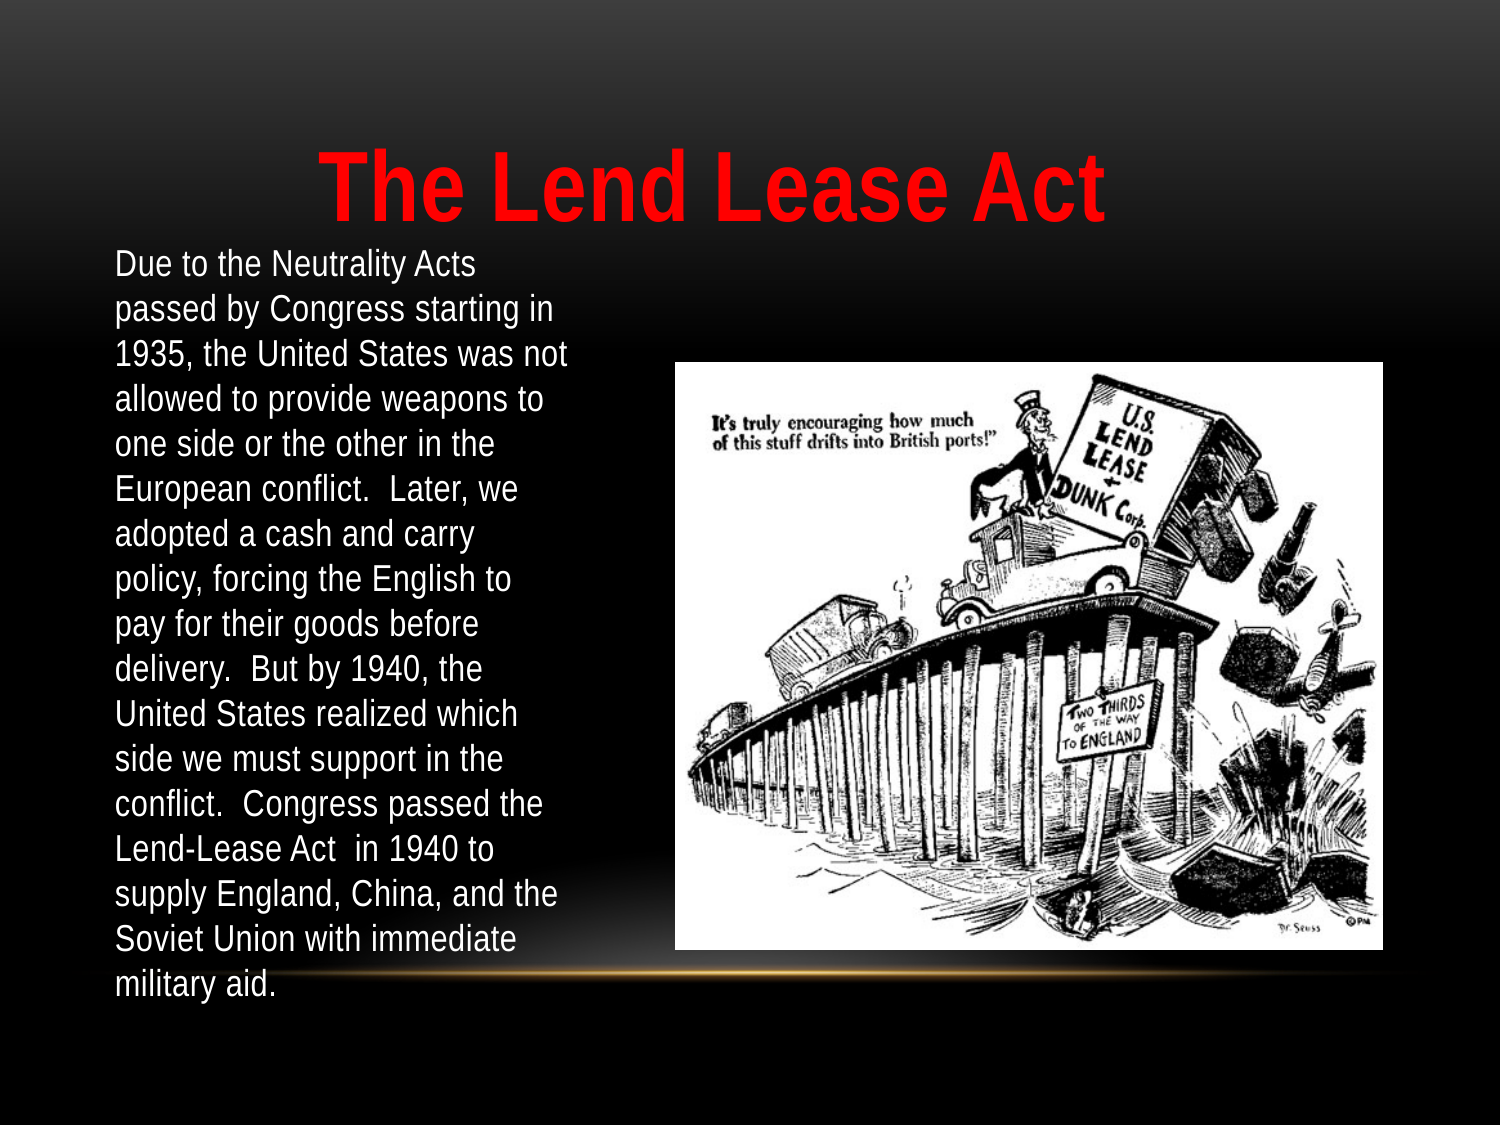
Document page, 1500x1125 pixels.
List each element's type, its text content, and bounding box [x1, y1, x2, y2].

list Due to the Neutrality Acts passed by Congress starting in 1935, the United States was not allowed to provide weapons to one side or the other in the European conflict. Later, we adopted a cash and carry policy, forcing the English to pay for their goods before delivery. But by 1940, the United States realized which side we must support in the conflict. Congress passed the Lend-Lease Act in 1940 to supply England, China, and the Soviet Union with immediate military aid. [99, 237, 588, 1013]
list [674, 362, 1383, 951]
picture [0, 0, 1500, 1125]
title The Lend Lease Act [249, 69, 1288, 249]
